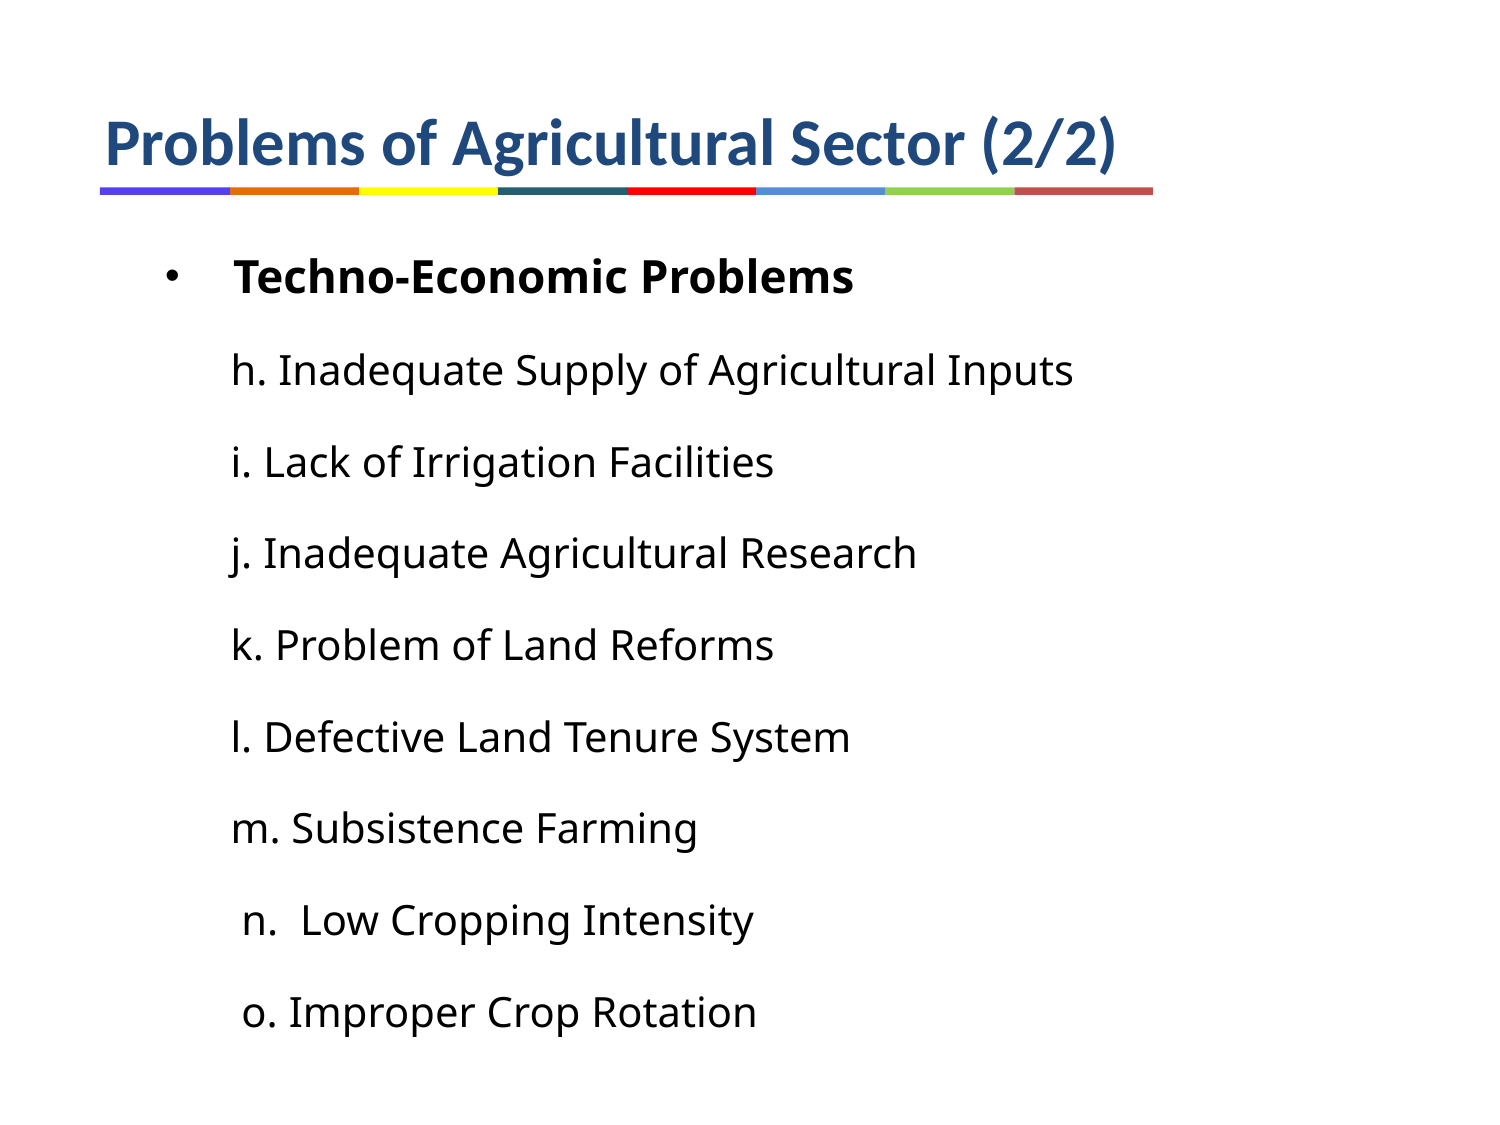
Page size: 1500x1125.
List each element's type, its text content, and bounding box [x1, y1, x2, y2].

title Problems of Agricultural Sector (2/2) [75, 45, 1425, 233]
list Techno-Economic Problems h. Inadequate Supply of Agricultural Inputs i. Lack of Irrigation Facilities j. Inadequate Agricultural Research k. Problem of Land Reforms l. Defective Land Tenure System m. Subsistence Farming n. Low Cropping Intensity o. Improper Crop Rotation [150, 212, 1500, 955]
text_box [99, 187, 1154, 196]
